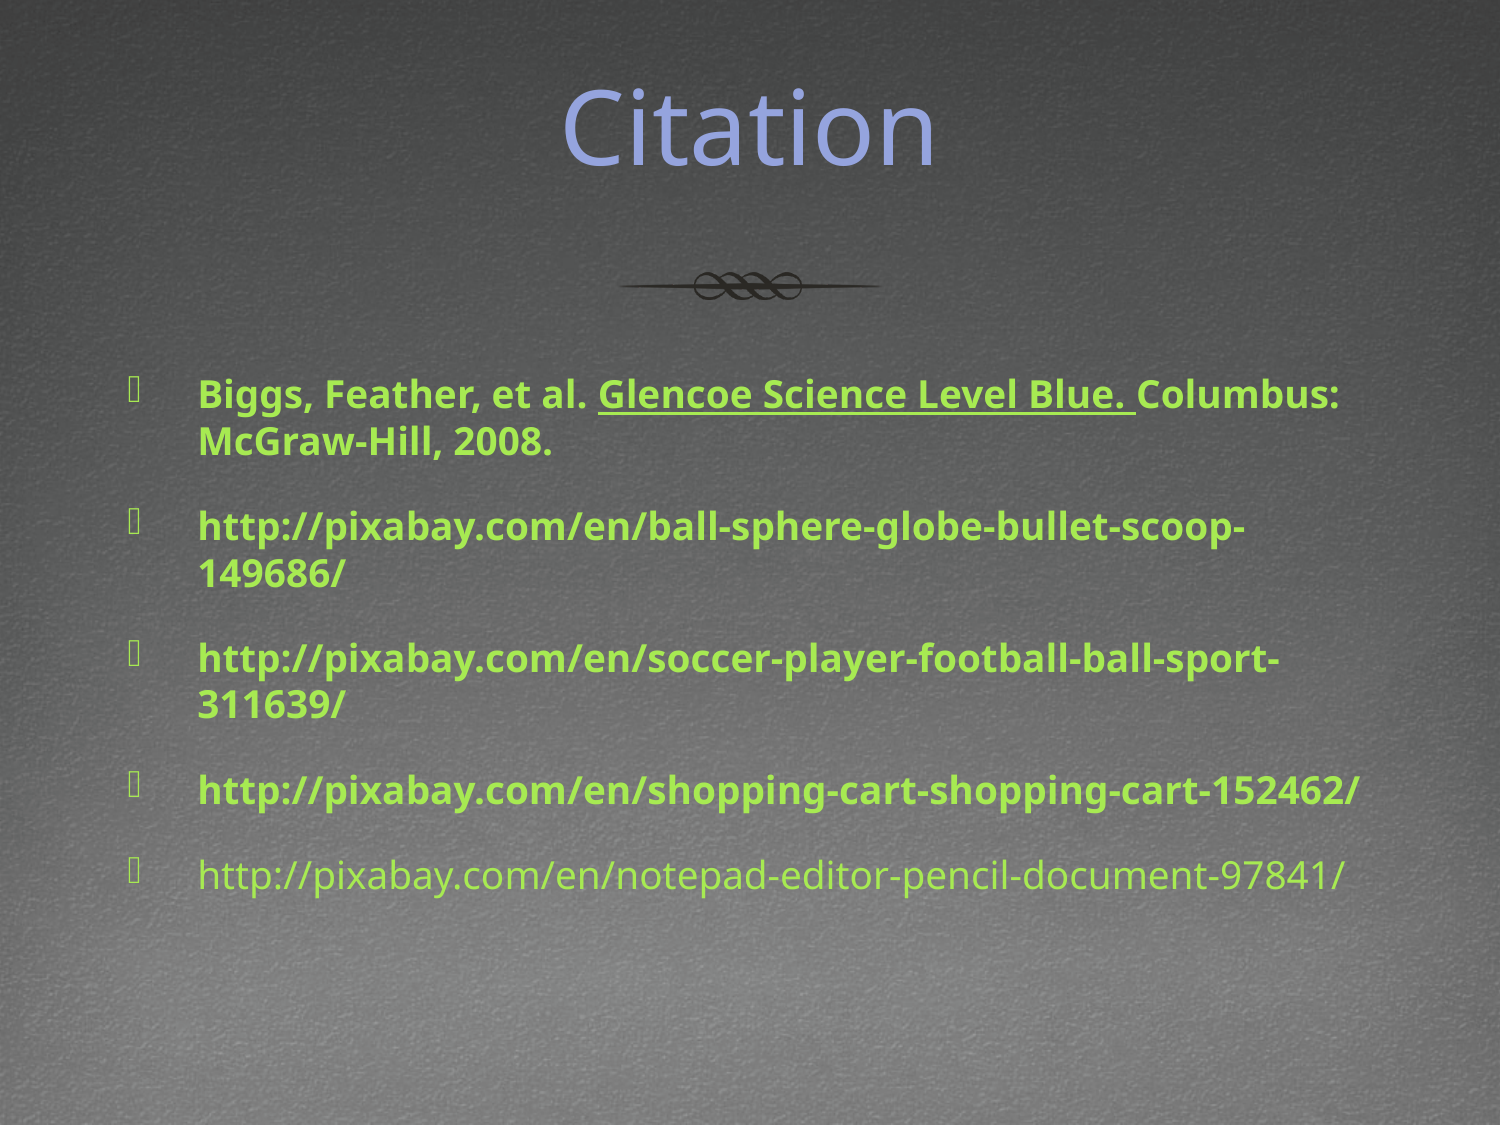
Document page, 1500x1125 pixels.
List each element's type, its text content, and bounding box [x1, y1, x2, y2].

picture [615, 272, 885, 300]
title Citation [112, 11, 1388, 236]
list Biggs, Feather, et al. Glencoe Science Level Blue. Columbus: McGraw-Hill, 2008. http://pixabay.com/en/ball-sphere-globe-bullet-scoop-149686/ http://pixabay.com/en/soccer-player-football-ball-sport-311639/ http://pixabay.com/en/shopping-cart-shopping-cart-152462/ http://pixabay.com/en/notepad-editor-pencil-document-97841/ [112, 362, 1388, 963]
